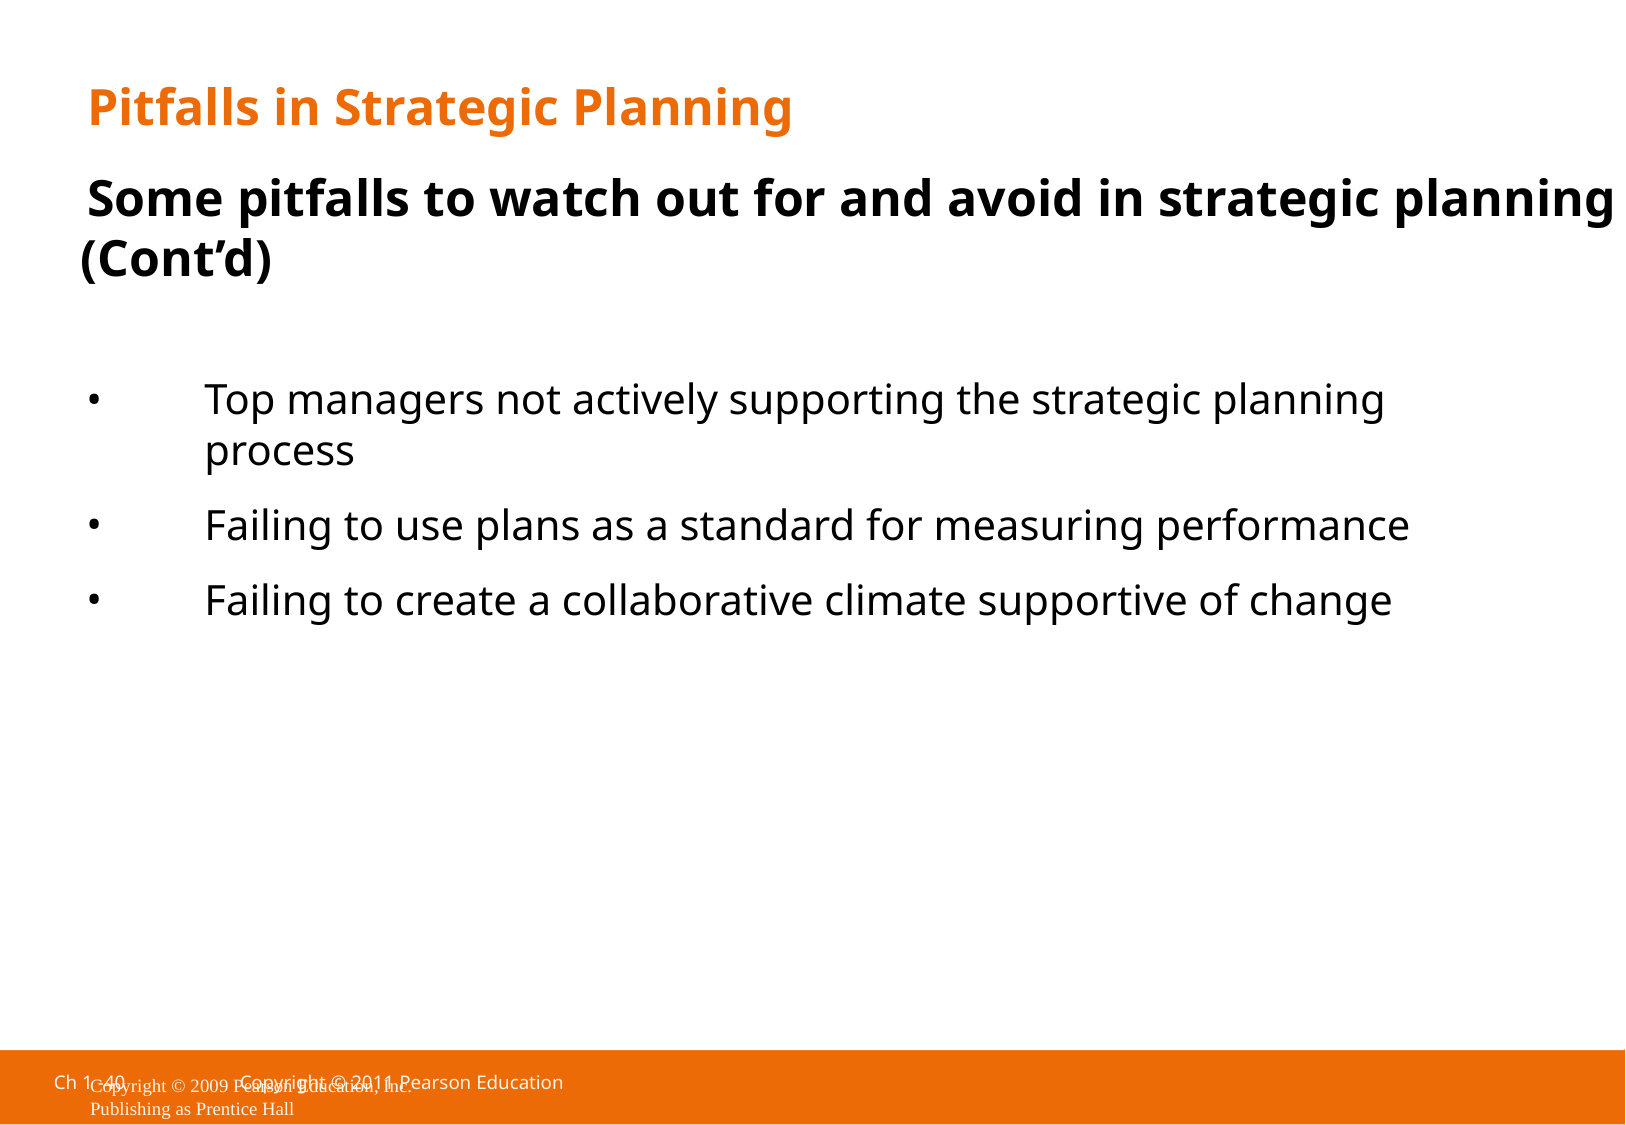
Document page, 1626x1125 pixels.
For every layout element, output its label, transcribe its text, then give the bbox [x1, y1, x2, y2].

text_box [79, 373, 1548, 643]
text_box [0, 1050, 1625, 1125]
text_box Copyright © 2011 Pearson Education [233, 1070, 699, 1093]
text_box Ch 1 -40 [47, 1070, 167, 1093]
text_box Copyright © 2009 Pearson Education, Inc. Publishing as Prentice Hall [90, 1073, 980, 1119]
picture [1352, 1042, 1625, 1124]
text_box Pitfalls in Strategic Planning Some pitfalls to watch out for and avoid in strategic planning (Cont’d) [80, 75, 1625, 287]
